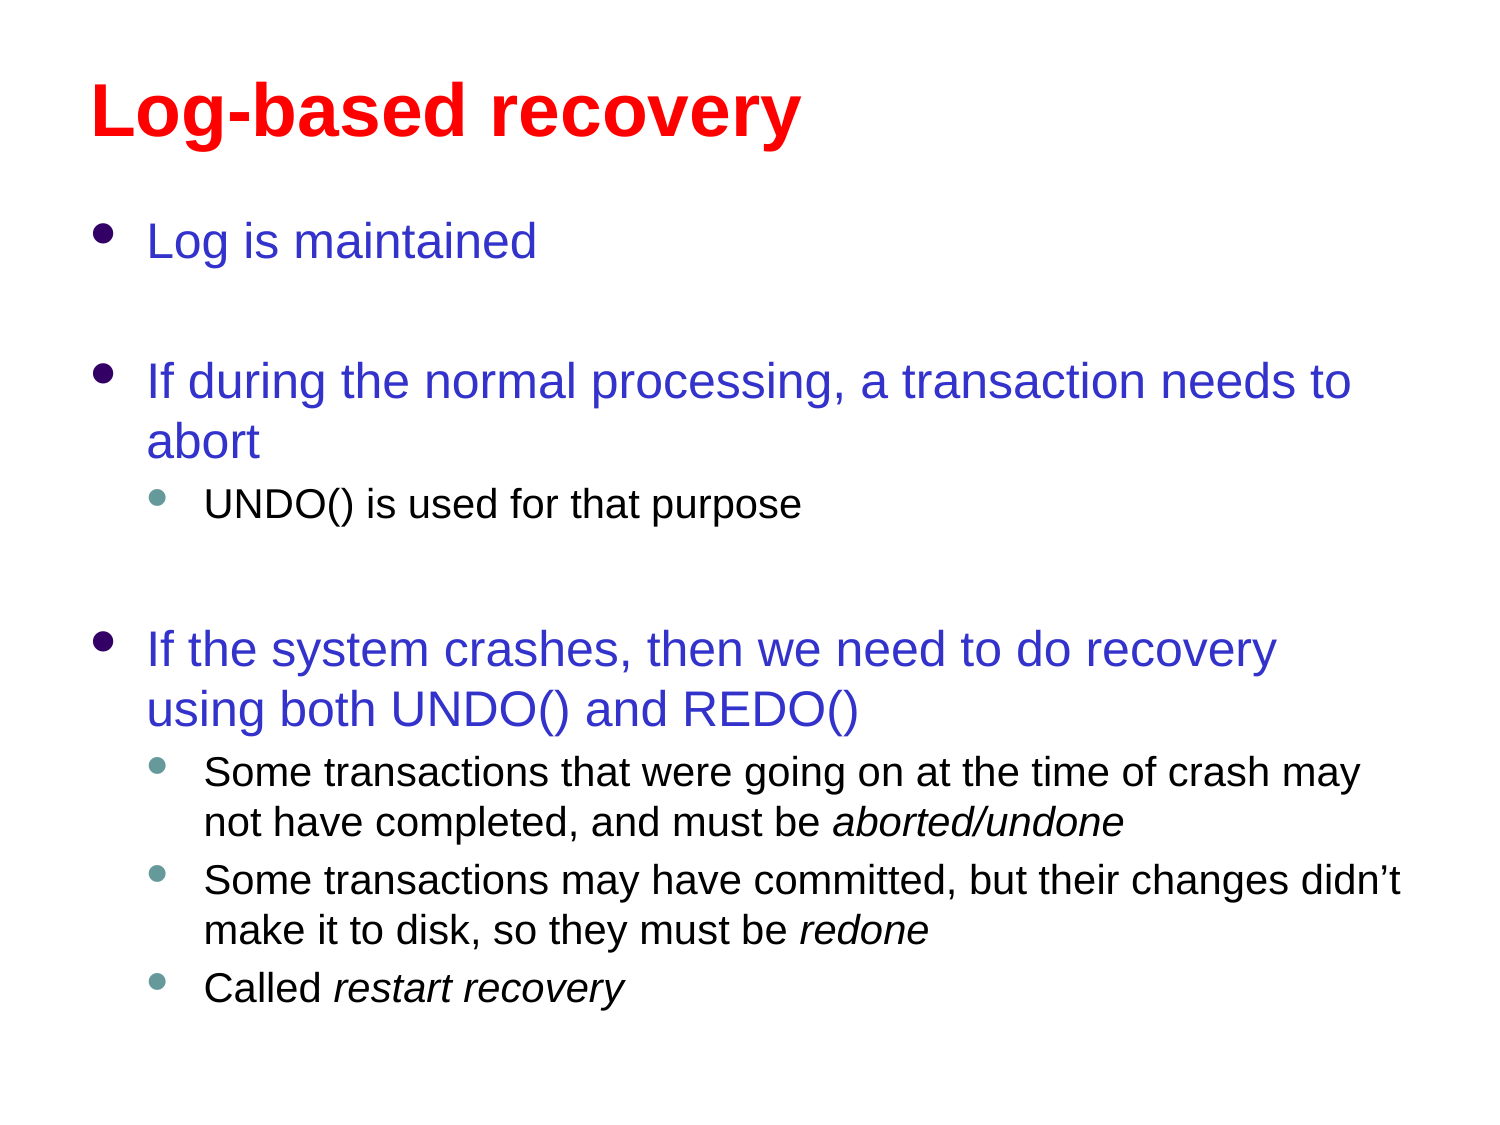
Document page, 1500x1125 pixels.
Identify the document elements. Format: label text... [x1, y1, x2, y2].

title Log-based recovery [74, 19, 1313, 160]
list Log is maintained If during the normal processing, a transaction needs to abort UNDO() is used for that purpose If the system crashes, then we need to do recovery using both UNDO() and REDO() Some transactions that were going on at the time of crash may not have completed, and must be aborted/undone Some transactions may have committed, but their changes didn’t make it to disk, so they must be redone Called restart recovery [74, 200, 1426, 863]
